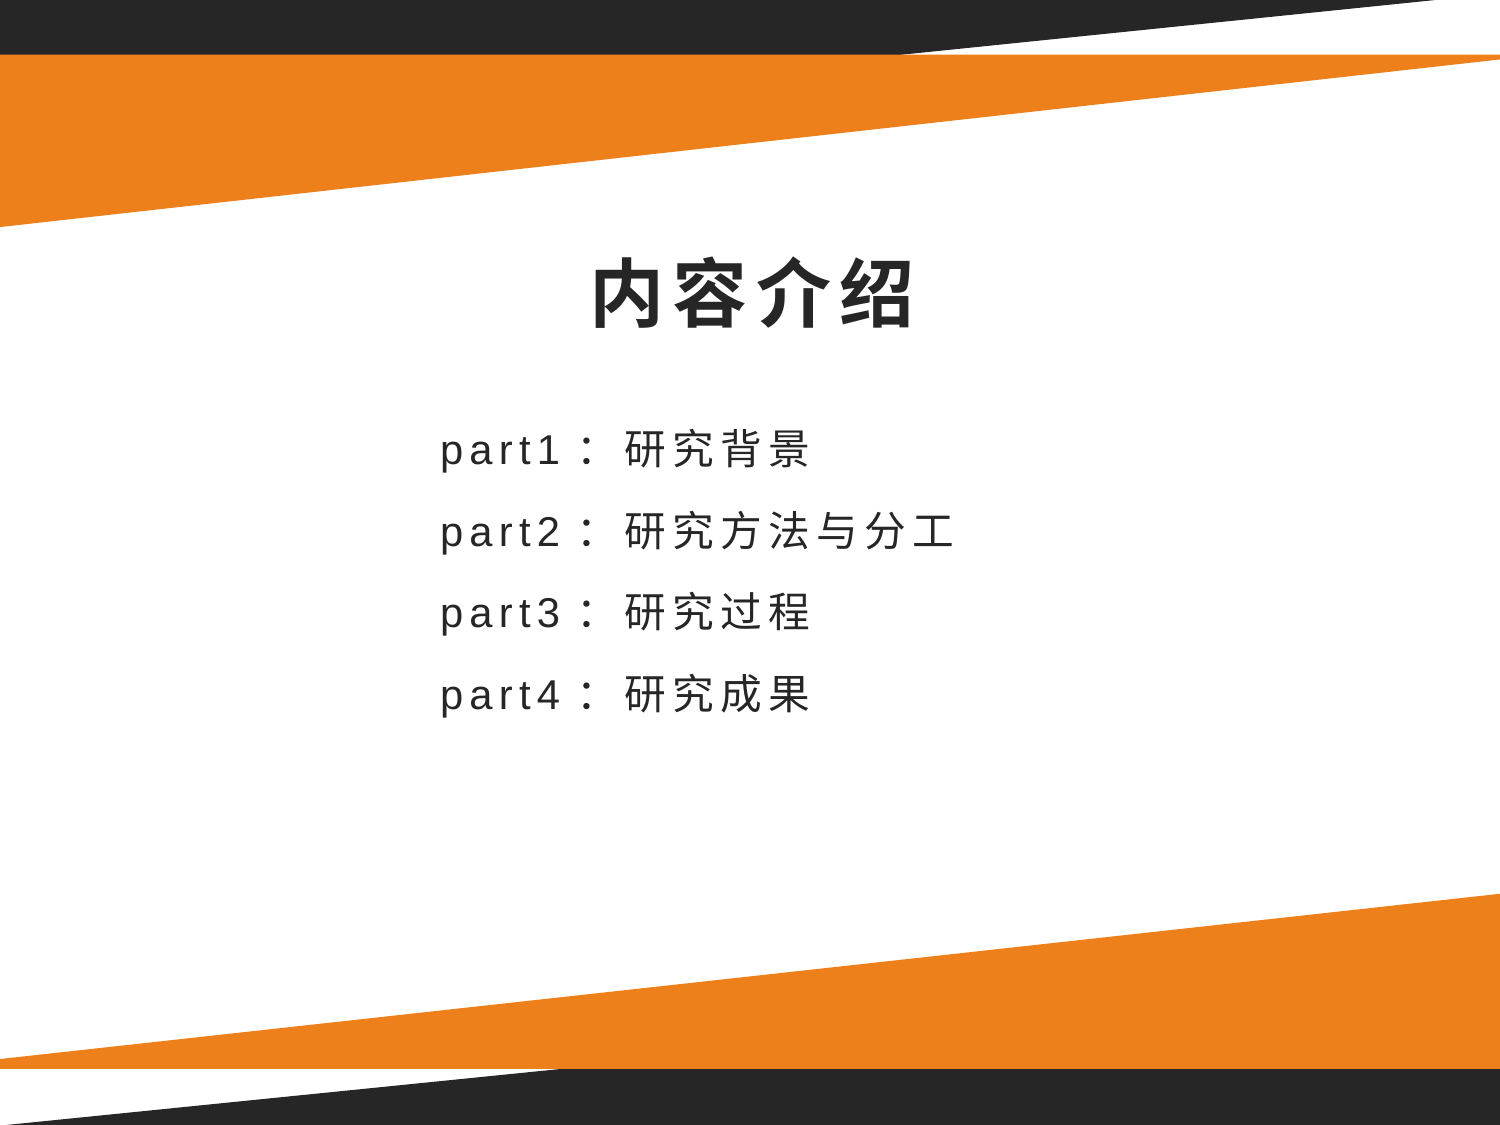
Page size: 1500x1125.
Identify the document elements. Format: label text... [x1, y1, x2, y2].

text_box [0, 893, 1500, 1125]
title 内容介绍 [82, 255, 1418, 328]
list part1：研究背景 part2：研究方法与分工 part3：研究过程 part4：研究成果 [423, 432, 1077, 749]
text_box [0, 0, 1500, 230]
